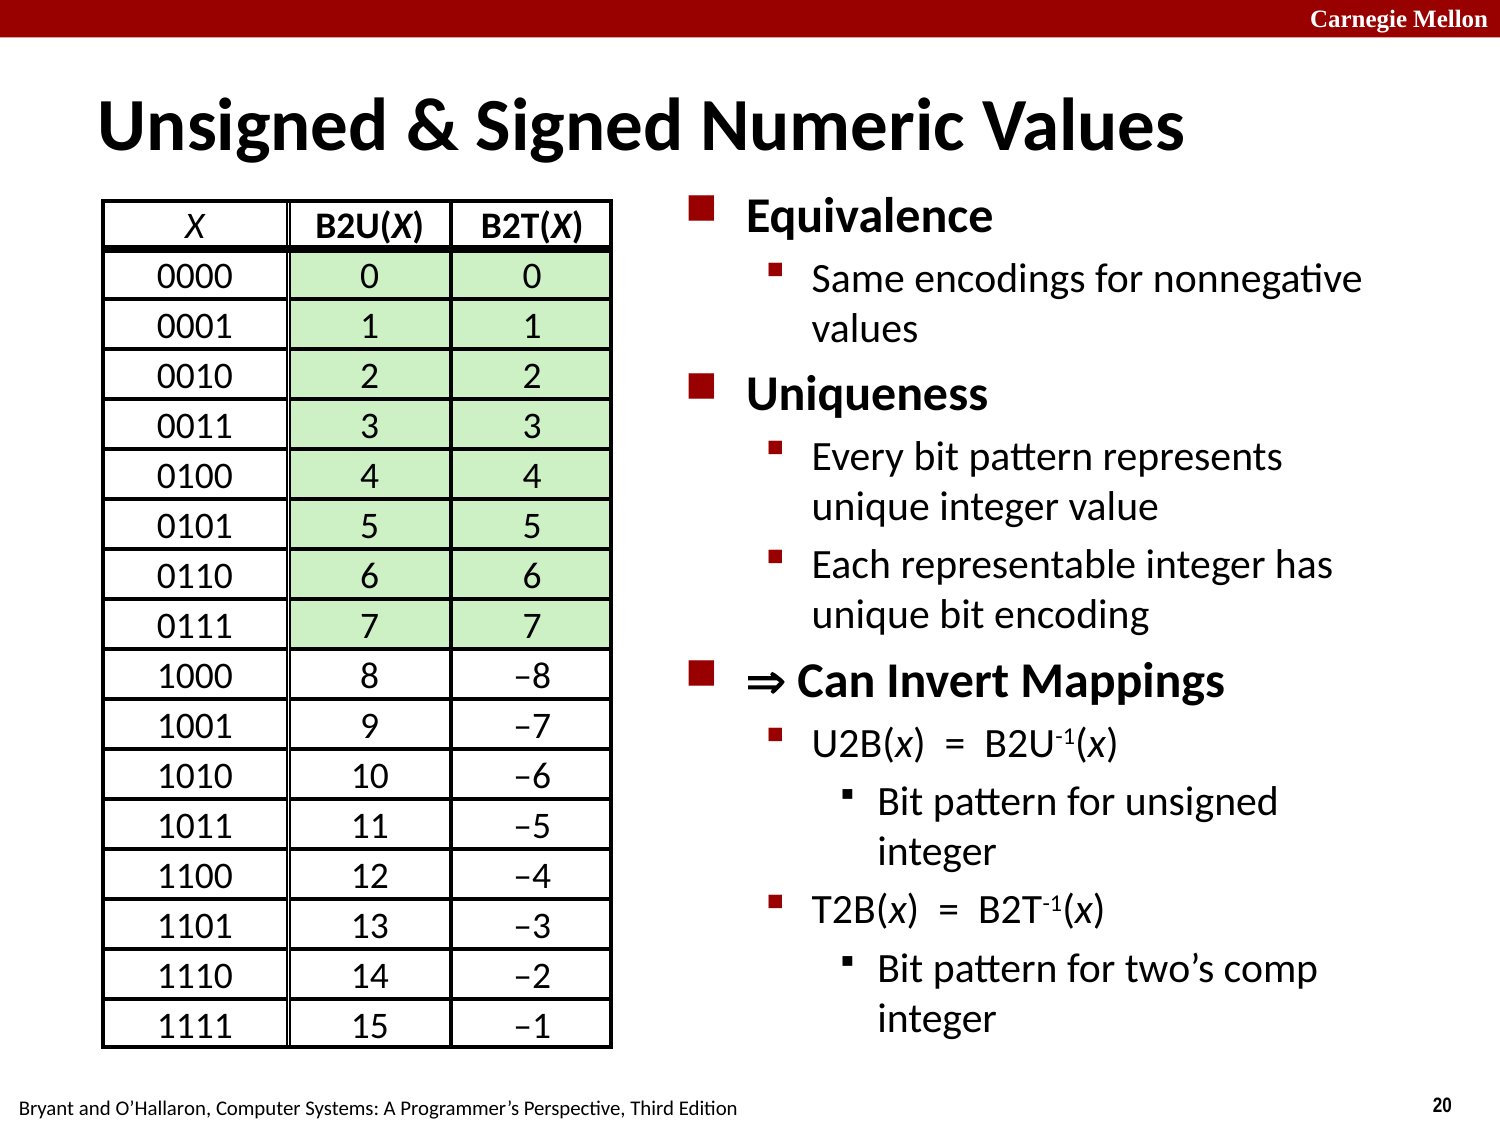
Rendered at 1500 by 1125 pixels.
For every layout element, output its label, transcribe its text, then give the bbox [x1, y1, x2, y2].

list Equivalence Same encodings for nonnegative values Uniqueness Every bit pattern represents unique integer value Each representable integer has unique bit encoding  Can Invert Mappings U2B(x) = B2U-1(x) Bit pattern for unsigned integer T2B(x) = B2T-1(x) Bit pattern for two’s comp integer [674, 174, 1407, 1033]
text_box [101, 199, 613, 1049]
title Unsigned & Signed Numeric Values [87, 71, 1451, 268]
